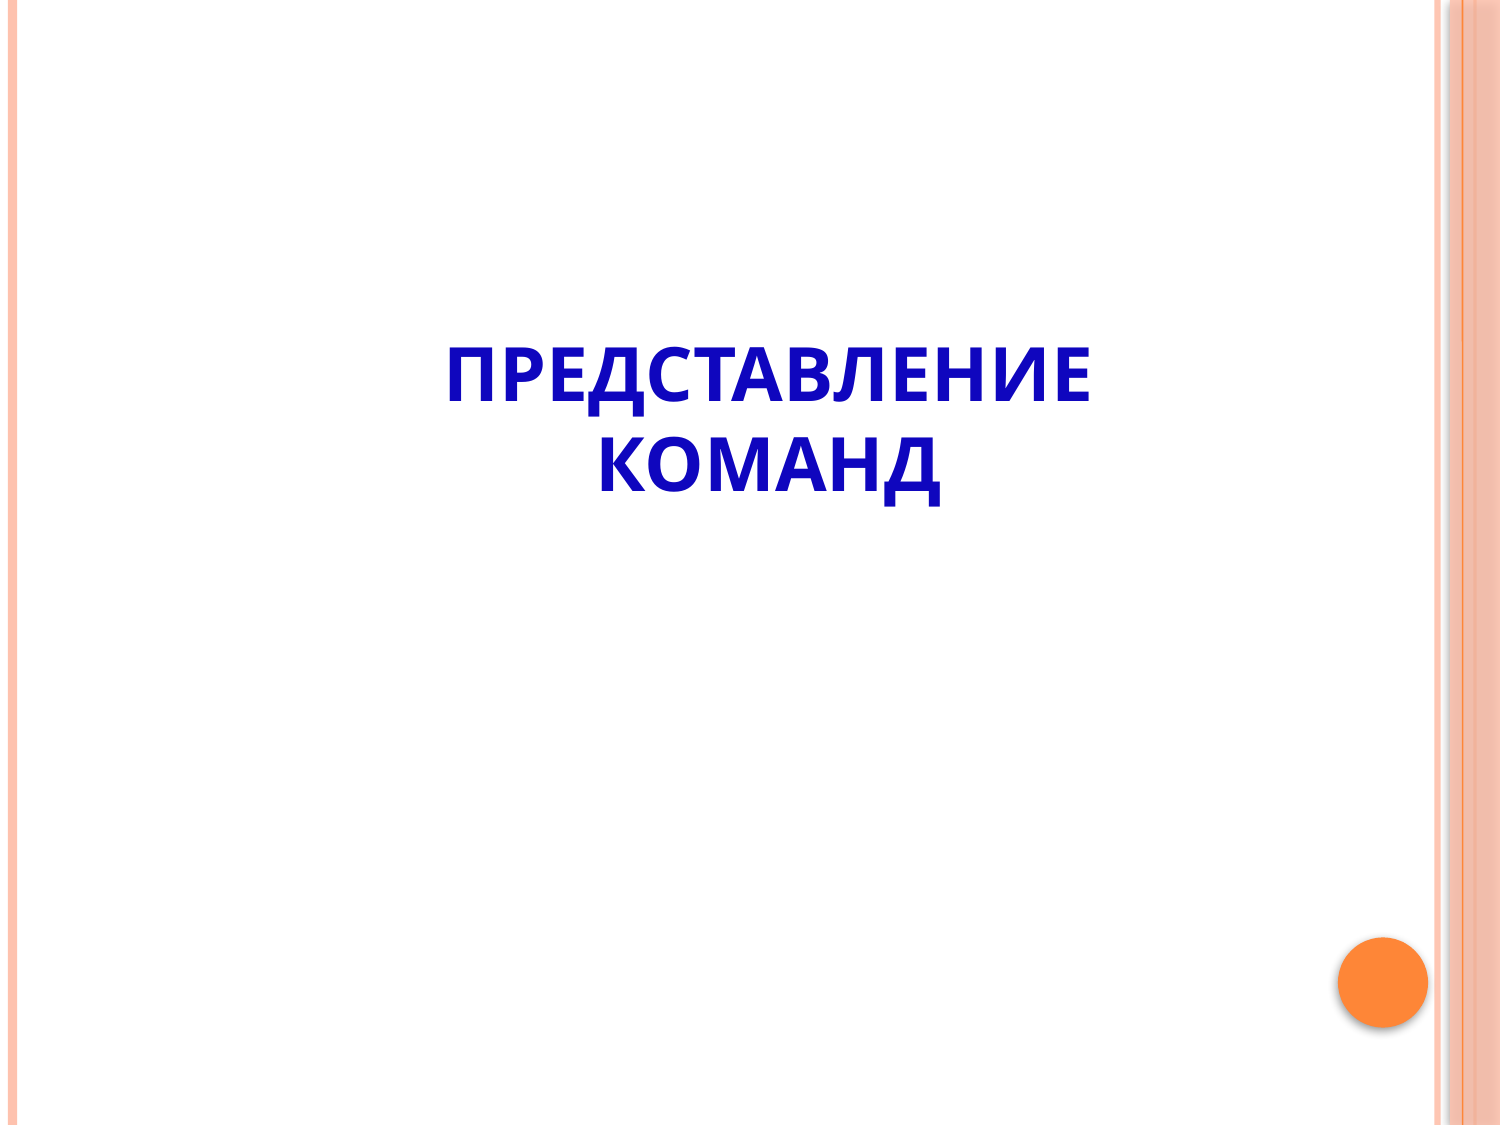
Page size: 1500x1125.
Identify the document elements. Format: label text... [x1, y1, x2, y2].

title Представление команд [277, 326, 1260, 514]
